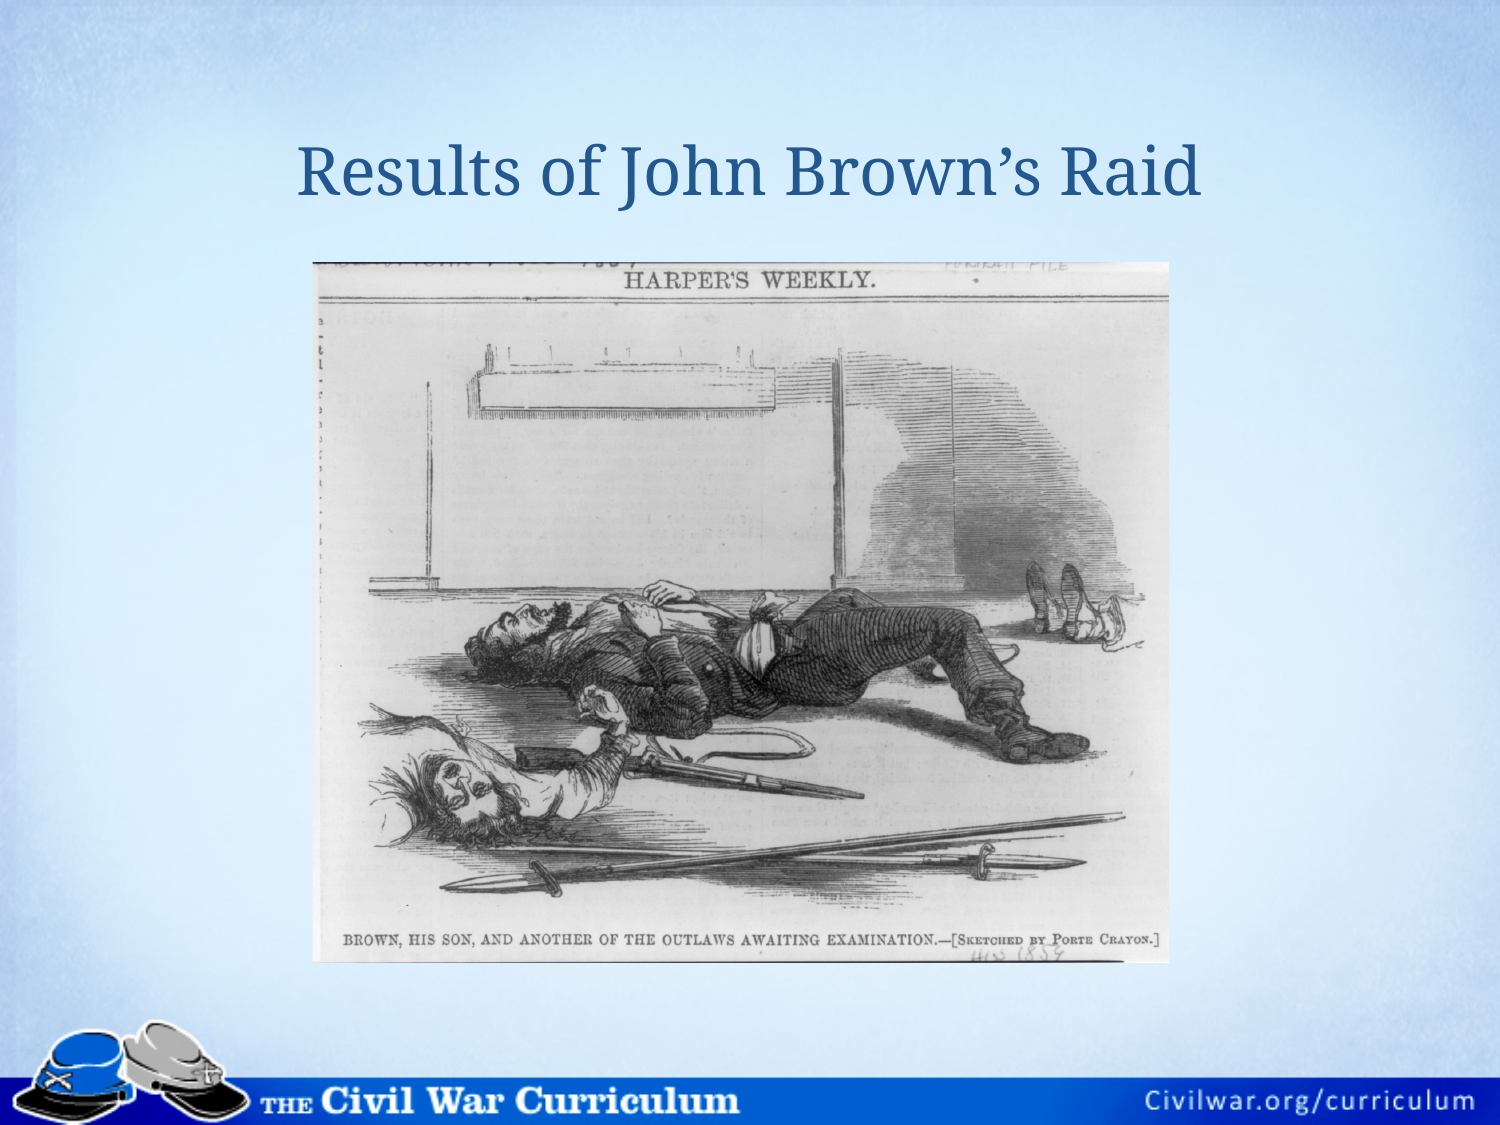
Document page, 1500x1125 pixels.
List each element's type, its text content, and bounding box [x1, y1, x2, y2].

picture [0, 0, 1500, 1125]
title Results of John Brown’s Raid [75, 105, 1425, 233]
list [312, 262, 1170, 963]
